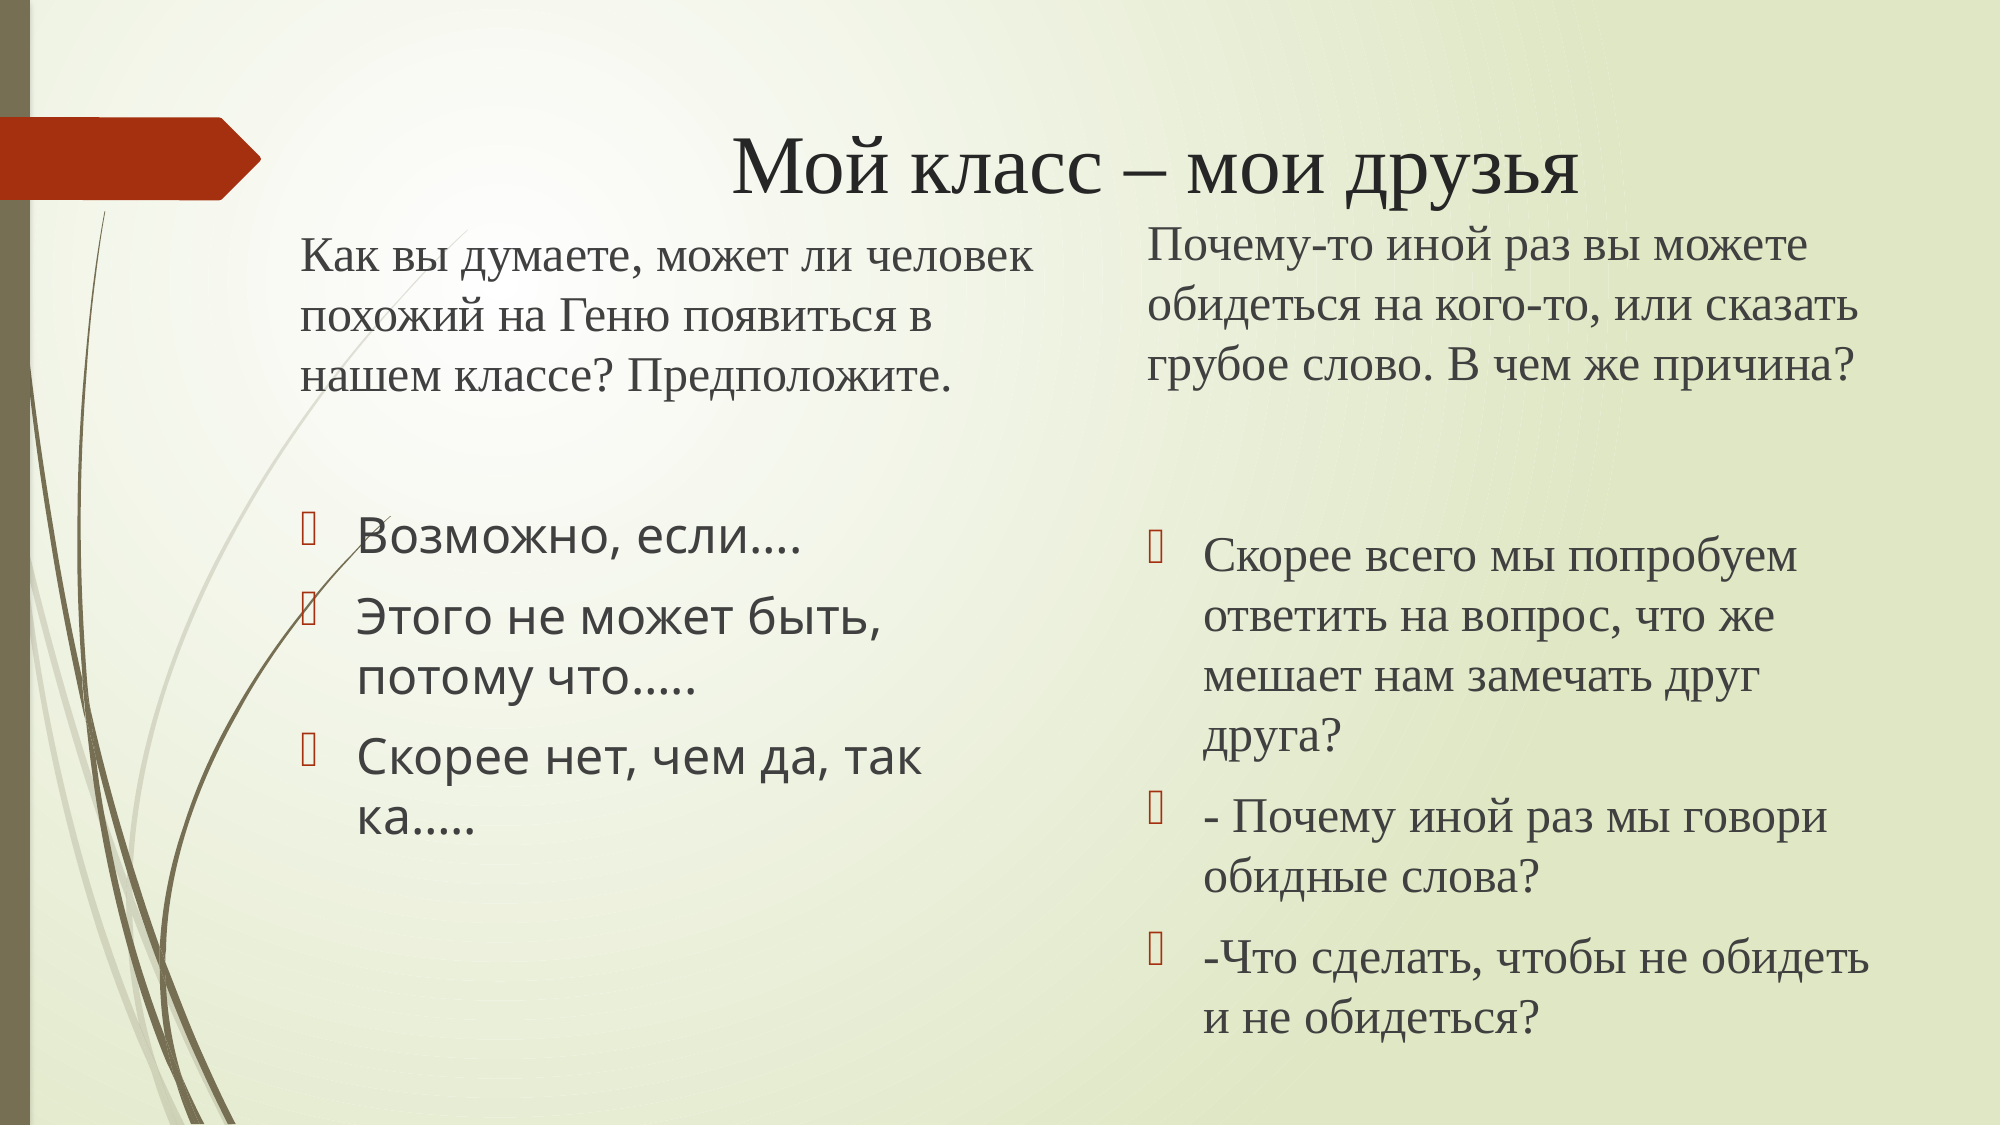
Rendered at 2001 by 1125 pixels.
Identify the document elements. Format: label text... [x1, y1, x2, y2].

title Мой класс – мои друзья [425, 102, 1888, 246]
list Как вы думаете, может ли человек похожий на Геню появиться в нашем классе? Предположите. [285, 224, 1080, 410]
list Почему-то иной раз вы можете обидеться на кого-то, или сказать грубое слово. В чем же причина? [1132, 224, 1972, 480]
list Скорее всего мы попробуем ответить на вопрос, что же мешает нам замечать друг друга? - Почему иной раз мы говори обидные слова? -Что сделать, чтобы не обидеть и не обидеться? [1132, 514, 1888, 1067]
list Возможно, если…. Этого не может быть, потому что….. Скорее нет, чем да, так ка….. [285, 495, 1039, 1095]
